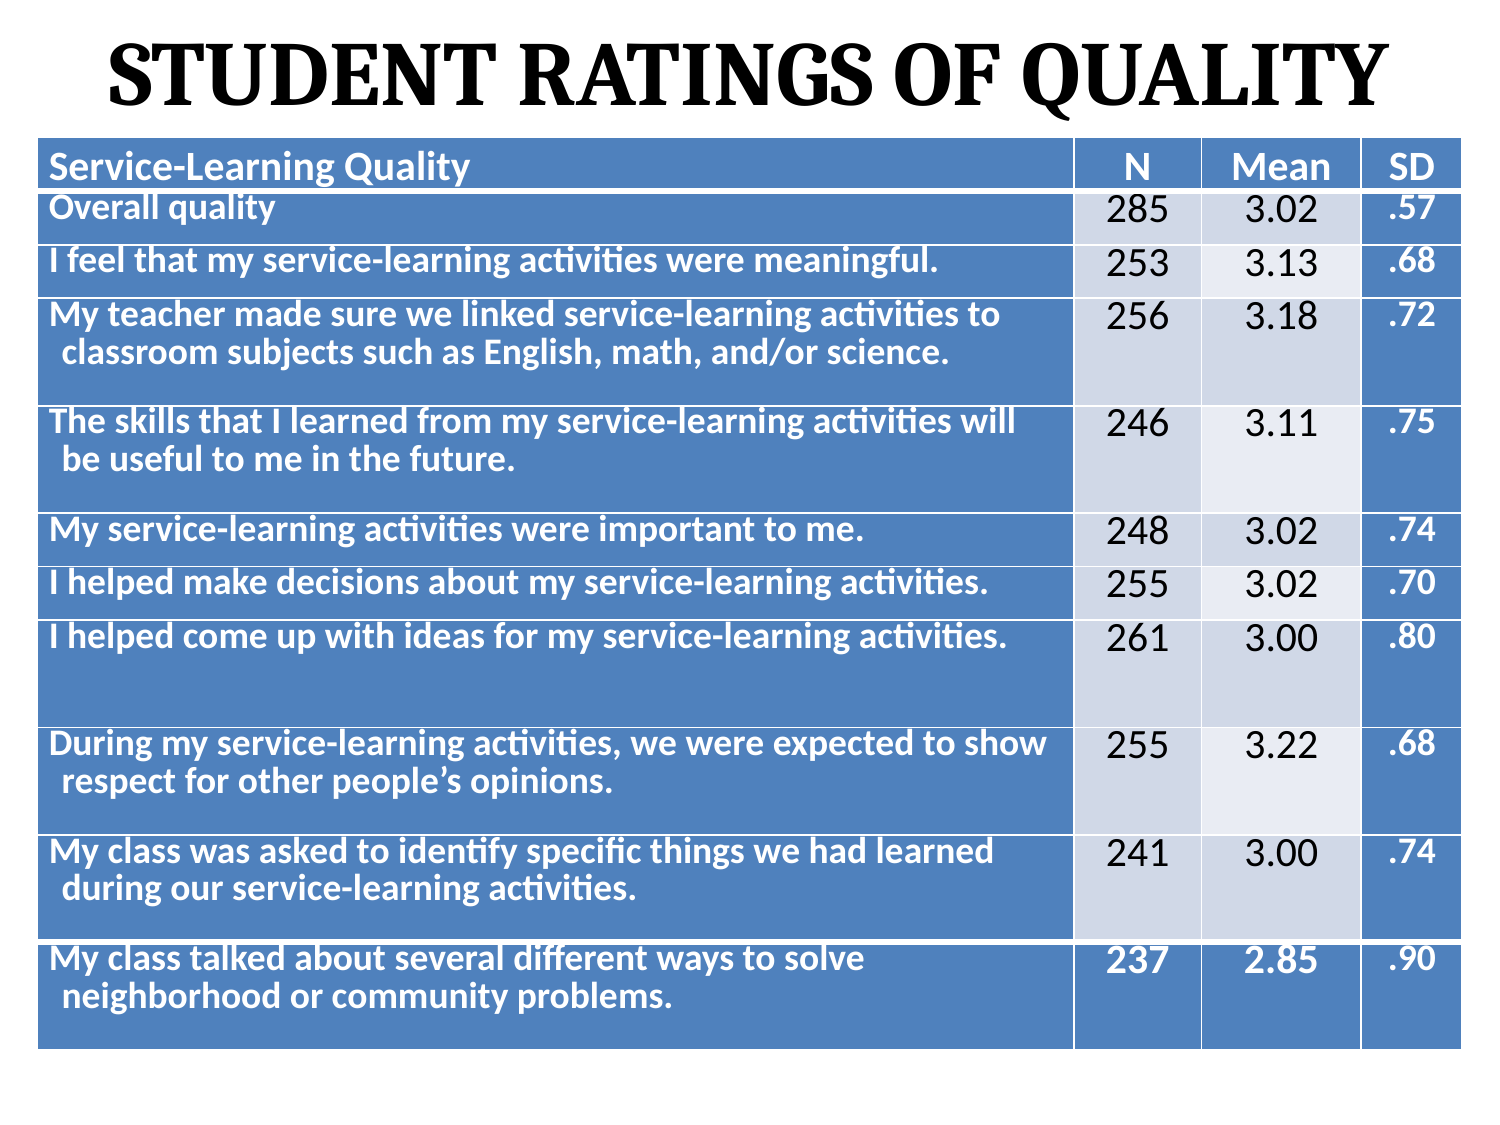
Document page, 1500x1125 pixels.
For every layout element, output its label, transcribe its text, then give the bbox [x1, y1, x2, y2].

table_cell 3.11 [1202, 407, 1360, 512]
table_cell .80 [1362, 621, 1461, 727]
table_cell 3.00 [1202, 836, 1360, 939]
table_cell 246 [1075, 407, 1201, 512]
table_cell 3.22 [1202, 728, 1360, 834]
table_cell The skills that I learned from my service-learning activities will be useful to me in the future. [38, 407, 1073, 512]
table_cell I helped make decisions about my service-learning activities. [38, 567, 1073, 619]
table_cell .57 [1362, 194, 1461, 244]
table_cell My service-learning activities were important to me. [38, 514, 1073, 566]
table_cell 253 [1075, 246, 1201, 297]
table_cell 3.02 [1202, 567, 1360, 619]
title Student ratings of quality [74, 0, 1426, 137]
table_header Mean [1202, 138, 1360, 188]
table_cell 255 [1075, 728, 1201, 834]
table_cell 2.85 [1202, 945, 1360, 1049]
table_cell My class talked about several different ways to solve neighborhood or community problems. [38, 945, 1073, 1049]
table_cell .68 [1362, 246, 1461, 297]
table_cell .75 [1362, 407, 1461, 512]
table_cell 261 [1075, 621, 1201, 727]
table_cell I helped come up with ideas for my service-learning activities. [38, 621, 1073, 727]
table_cell .74 [1362, 514, 1461, 566]
table_cell 3.00 [1202, 621, 1360, 727]
table_cell My class was asked to identify specific things we had learned during our service-learning activities. [38, 836, 1073, 939]
table_header N [1075, 138, 1201, 188]
table_cell .68 [1362, 728, 1461, 834]
table_cell 256 [1075, 299, 1201, 405]
table_cell Overall quality [38, 194, 1073, 244]
table_cell .90 [1362, 945, 1461, 1049]
table_cell .74 [1362, 836, 1461, 939]
table_cell 248 [1075, 514, 1201, 566]
table_cell I feel that my service-learning activities were meaningful. [38, 246, 1073, 297]
table_cell 3.02 [1202, 194, 1360, 244]
table_cell .72 [1362, 299, 1461, 405]
table_cell 3.13 [1202, 246, 1360, 297]
table_cell My teacher made sure we linked service-learning activities to classroom subjects such as English, math, and/or science. [38, 299, 1073, 405]
table_cell 237 [1075, 945, 1201, 1049]
table_cell 255 [1075, 567, 1201, 619]
table_cell 3.02 [1202, 514, 1360, 566]
table_cell 3.18 [1202, 299, 1360, 405]
table_header SD [1362, 138, 1461, 188]
table_header Service-Learning Quality [38, 138, 1073, 188]
table_cell 241 [1075, 836, 1201, 939]
table_cell .70 [1362, 567, 1461, 619]
table_cell During my service-learning activities, we were expected to show respect for other people’s opinions. [38, 728, 1073, 834]
table_cell 285 [1075, 194, 1201, 244]
